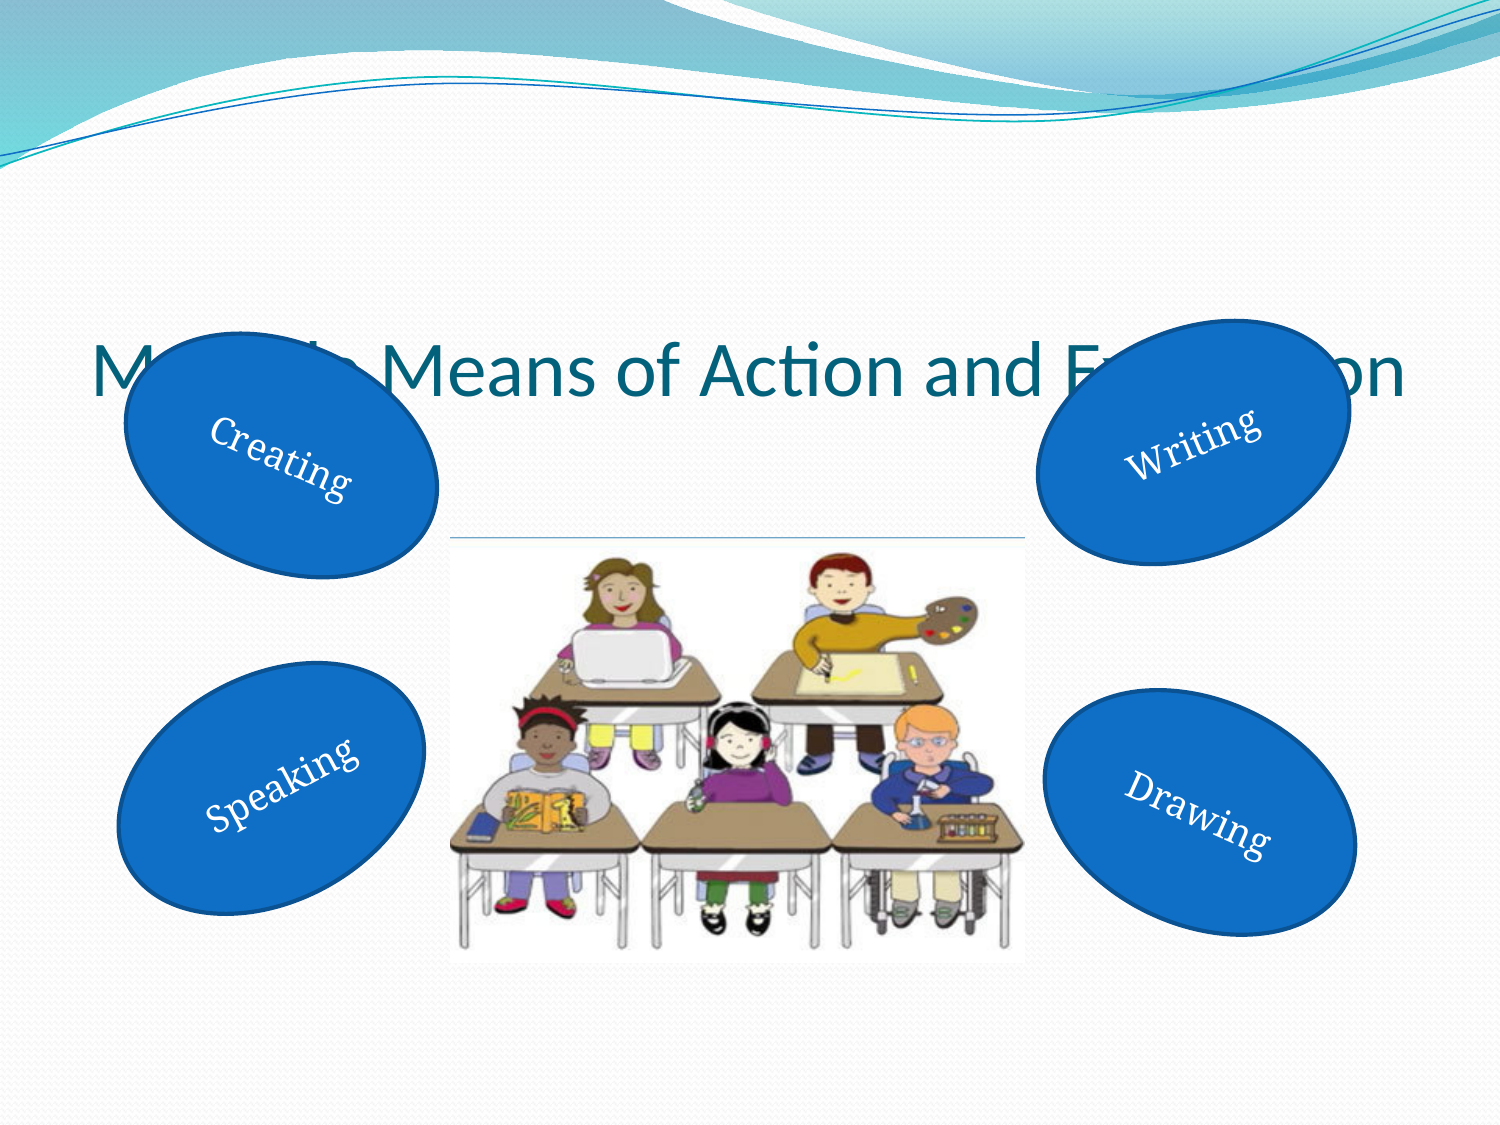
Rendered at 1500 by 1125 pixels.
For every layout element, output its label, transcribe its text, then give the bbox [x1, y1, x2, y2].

text_box Speaking [116, 660, 427, 916]
text_box Creating [123, 331, 440, 580]
text_box Drawing [1042, 688, 1358, 937]
title Multiple Means of Action and Expression [75, 115, 1425, 413]
text_box Writing [1035, 318, 1352, 567]
picture [449, 537, 1026, 963]
